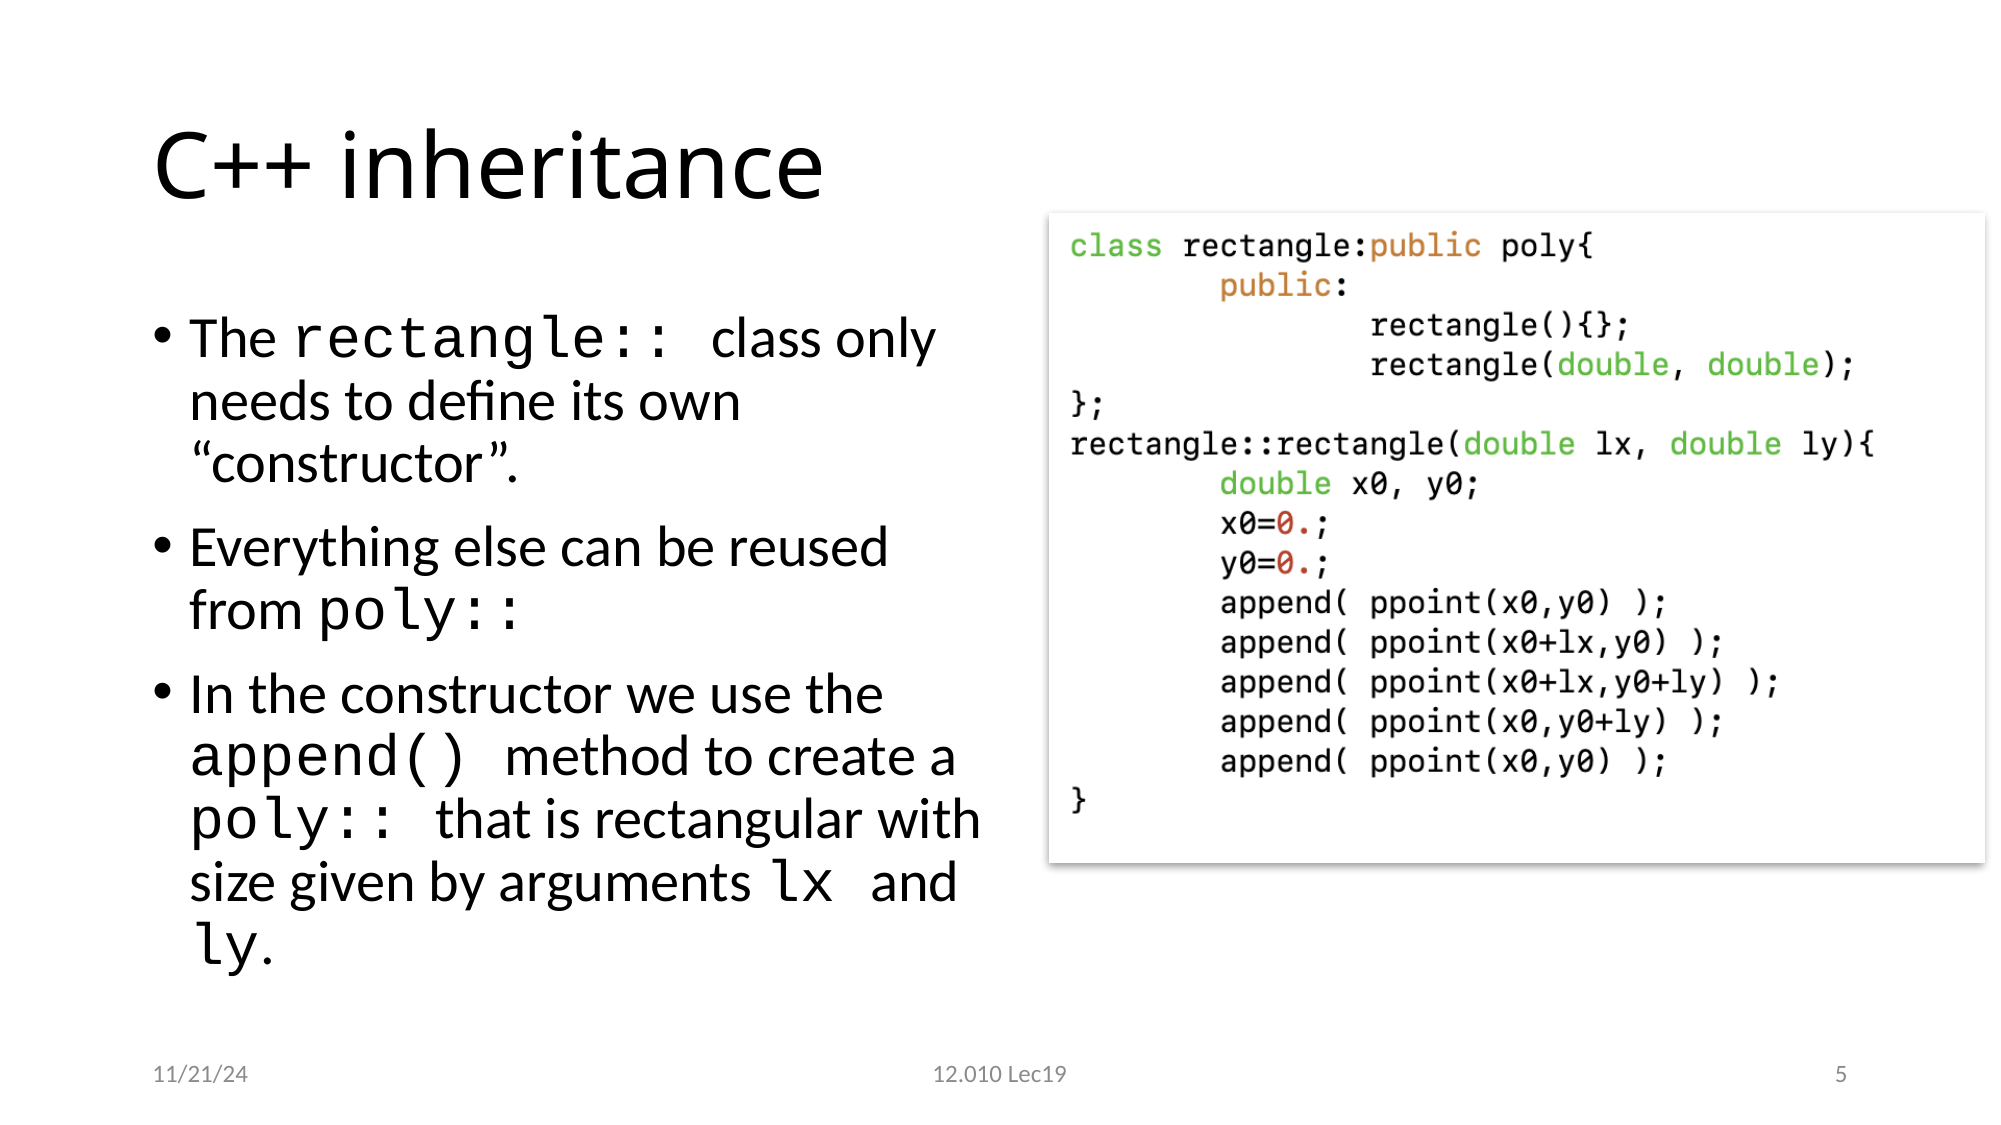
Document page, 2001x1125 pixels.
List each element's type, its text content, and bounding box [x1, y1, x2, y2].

slide_number 5 [1412, 1042, 1863, 1103]
footer 12.010 Lec19 [662, 1042, 1338, 1103]
list The rectangle:: class only needs to define its own “constructor”. Everything else can be reused from poly:: In the constructor we use the append() method to create a poly:: that is rectangular with size given by arguments lx and ly. [137, 299, 1000, 1014]
picture [1063, 227, 1971, 849]
title C++ inheritance [137, 59, 1863, 278]
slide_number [137, 1042, 588, 1103]
